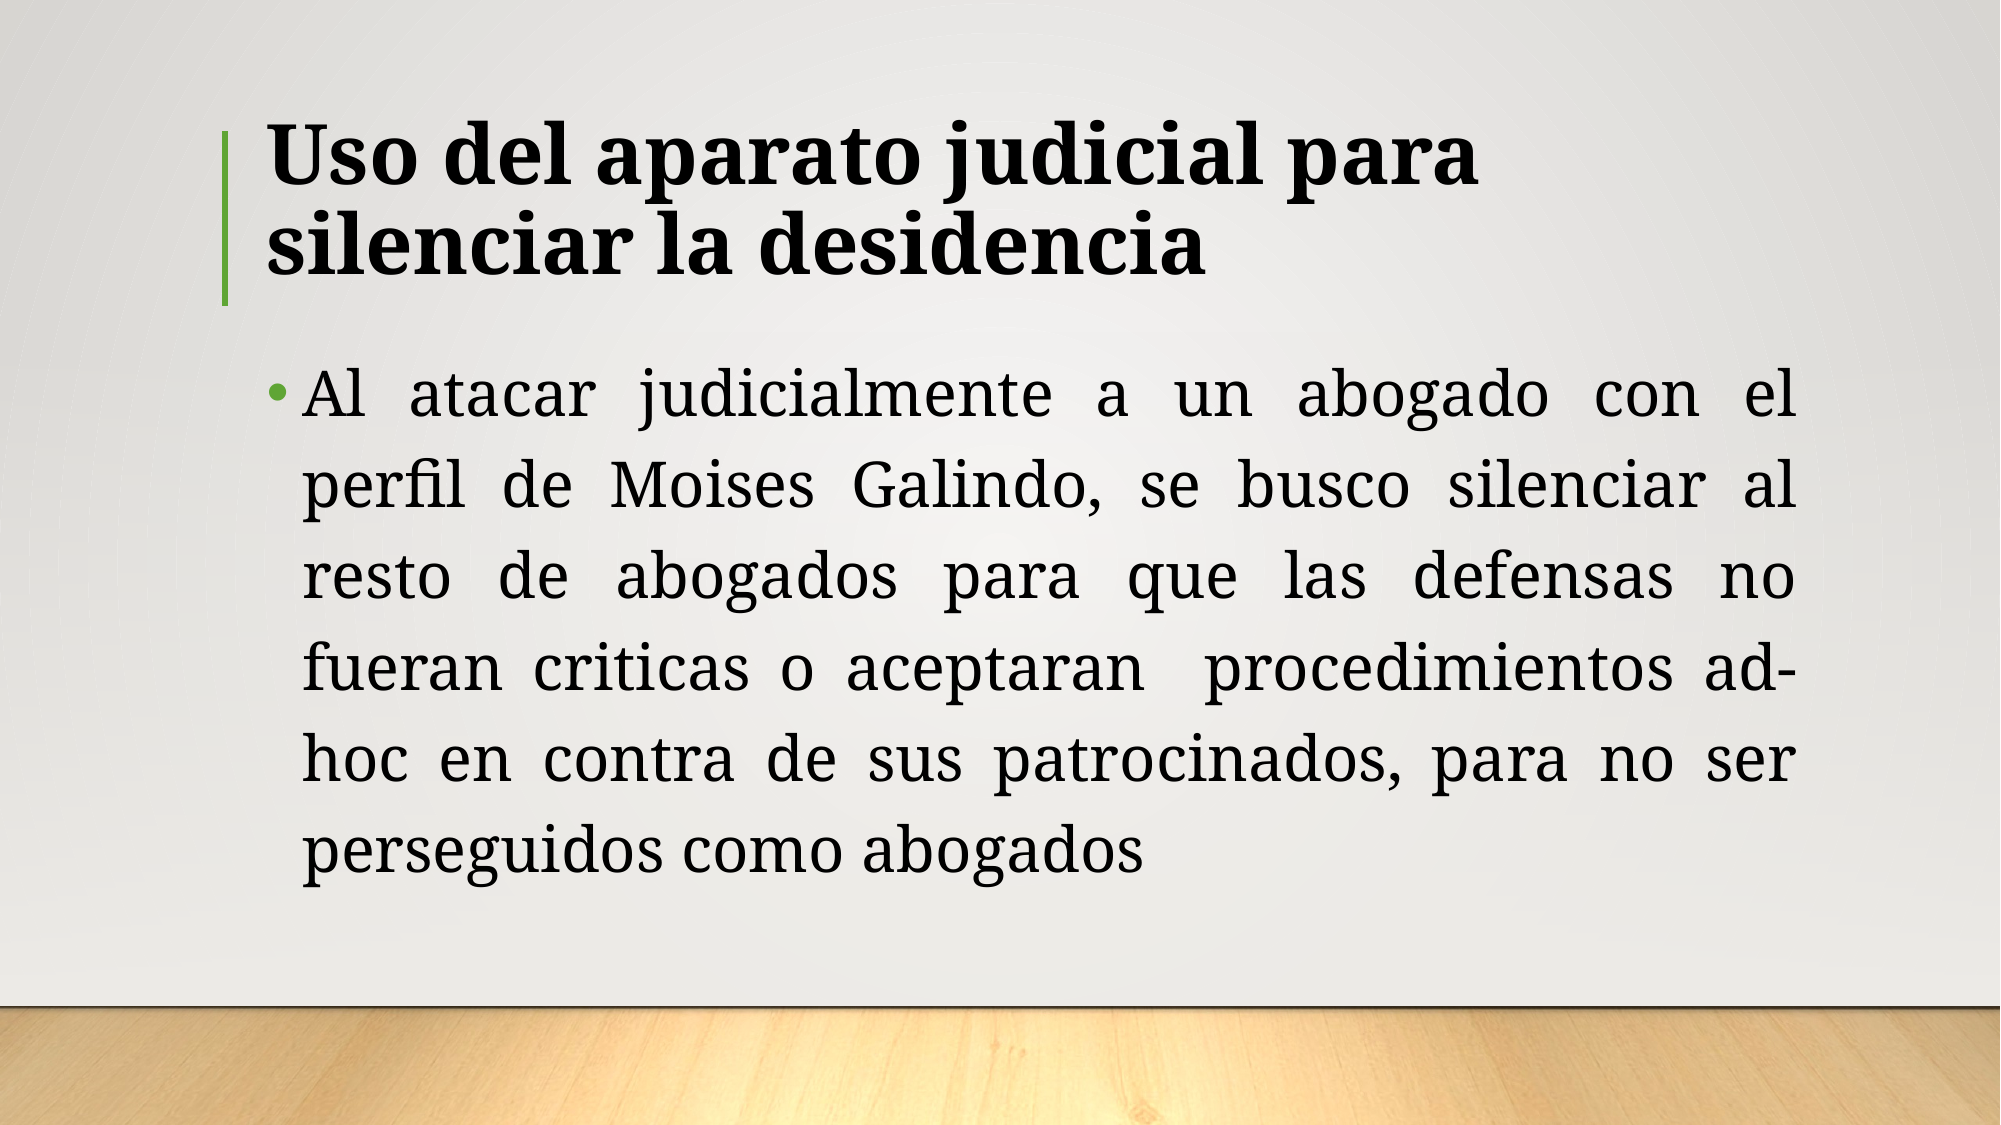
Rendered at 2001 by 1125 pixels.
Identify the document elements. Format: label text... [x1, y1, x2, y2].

list Al atacar judicialmente a un abogado con el perfil de Moises Galindo, se busco silenciar al resto de abogados para que las defensas no fueran criticas o aceptaran procedimientos ad-hoc en contra de sus patrocinados, para no ser perseguidos como abogados [251, 330, 1814, 897]
picture [0, 1006, 2000, 1125]
title Uso del aparato judicial para silenciar la desidencia [251, 50, 1814, 300]
